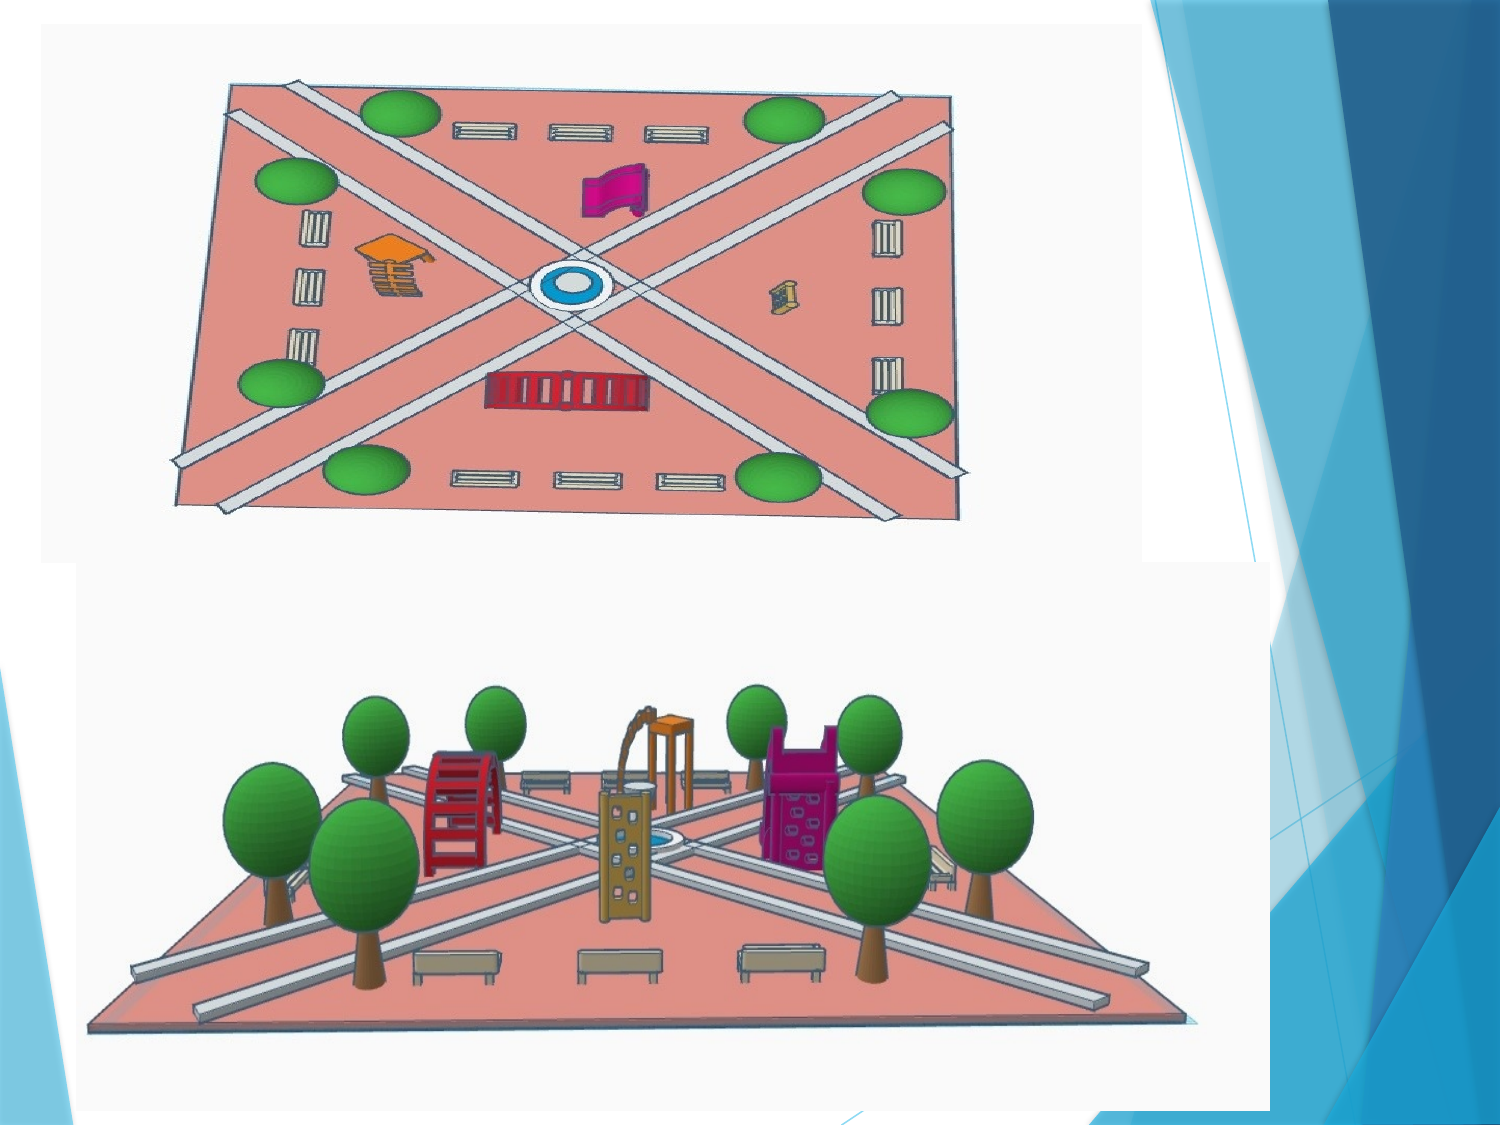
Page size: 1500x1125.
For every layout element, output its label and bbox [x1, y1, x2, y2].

picture [40, 24, 1271, 1112]
